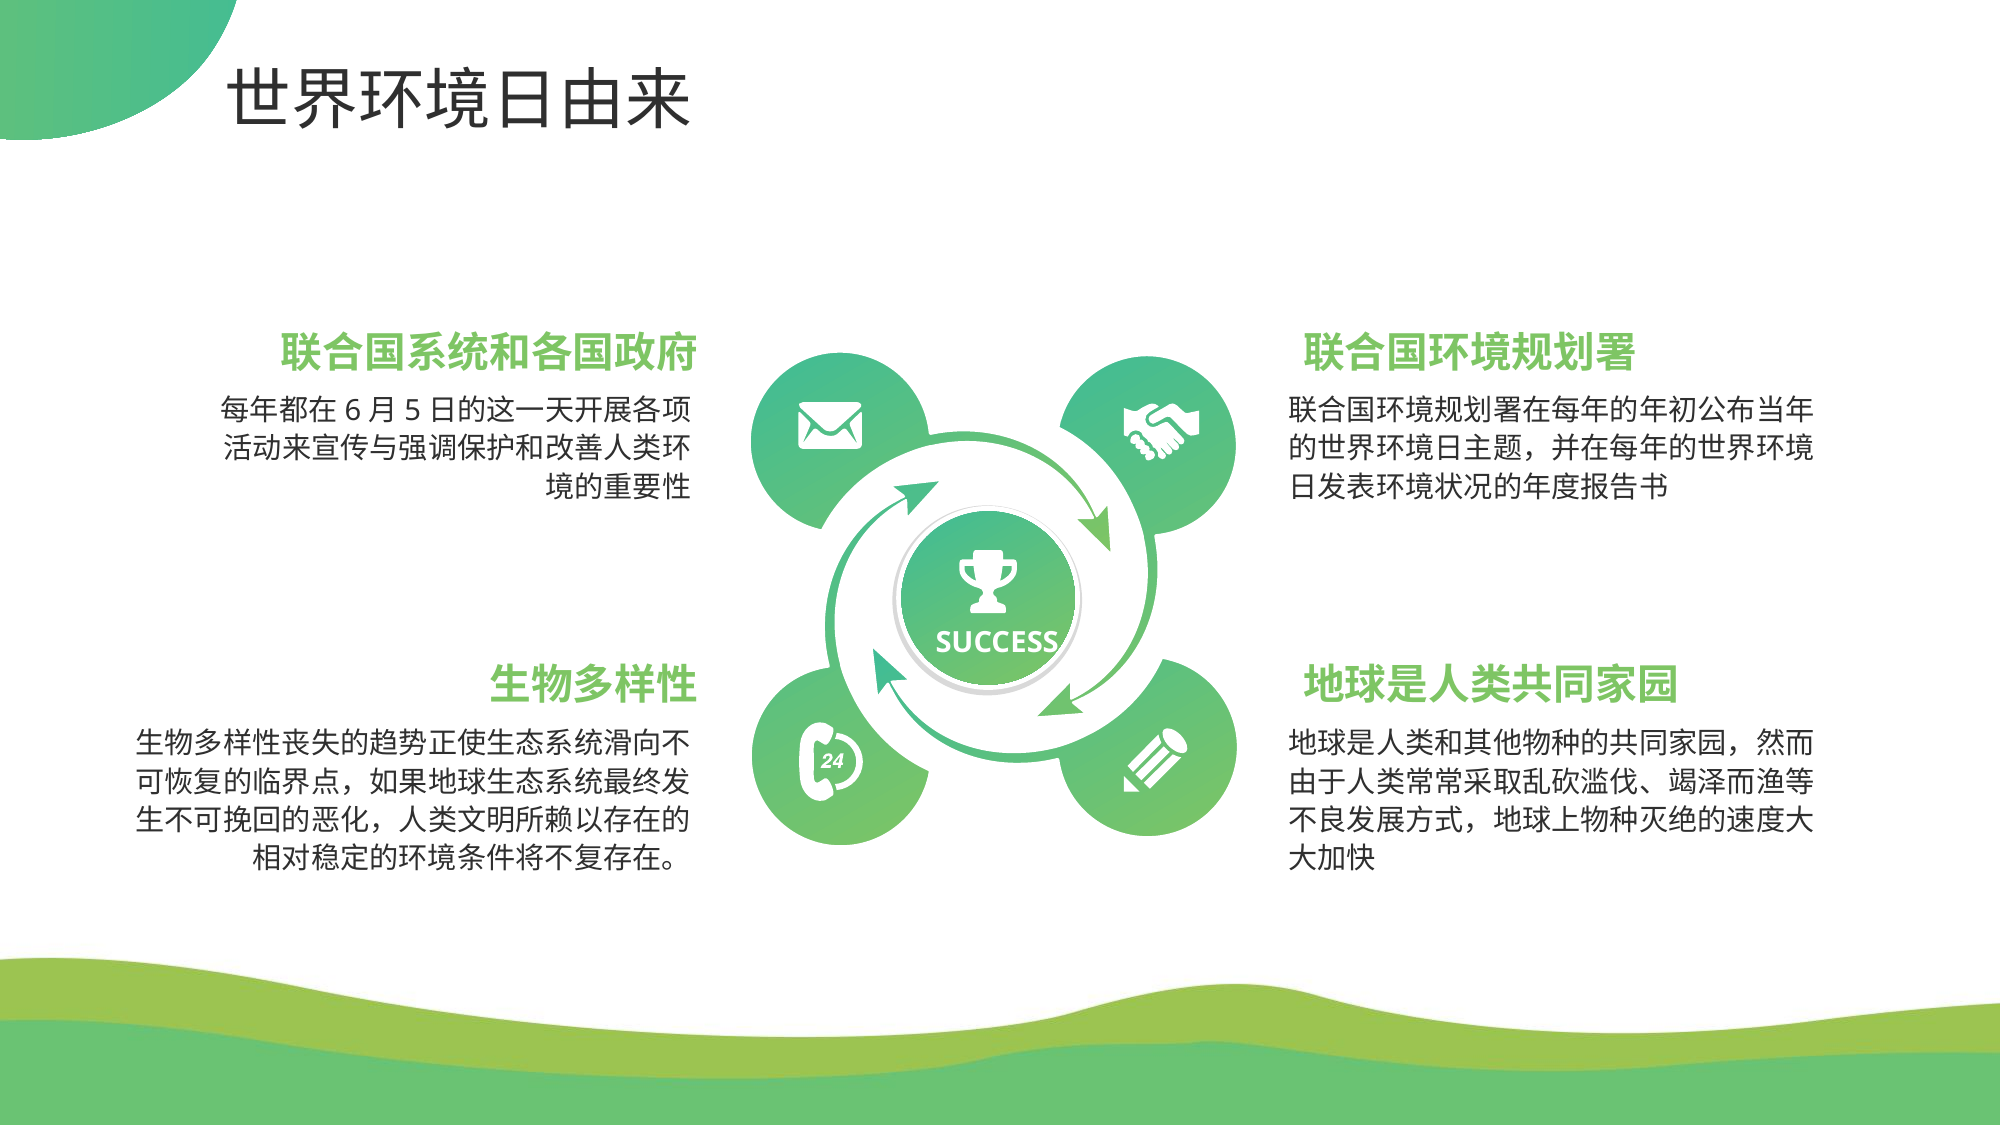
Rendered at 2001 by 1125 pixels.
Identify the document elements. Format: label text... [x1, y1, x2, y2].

text_box 联合国环境规划署 [1288, 323, 1746, 384]
text_box 世界环境日由来 [210, 49, 708, 145]
text_box 生物多样性 [256, 656, 713, 717]
picture [0, 0, 2000, 1125]
text_box 地球是人类共同家园 [1288, 656, 1746, 717]
text_box 地球是人类和其他物种的共同家园，然而由于人类常常采取乱砍滥伐、竭泽而渔等不良发展方式，地球上物种灭绝的速度大大加快 [1288, 720, 1820, 860]
text_box 联合国系统和各国政府 [256, 323, 713, 384]
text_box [717, 328, 1260, 871]
text_box 每年都在6月5日的这一天开展各项活动来宣传与强调保护和改善人类环境的重要性 [208, 387, 692, 527]
text_box 生物多样性丧失的趋势正使生态系统滑向不可恢复的临界点，如果地球生态系统最终发生不可挽回的恶化，人类文明所赖以存在的相对稳定的环境条件将不复存在。 [129, 720, 692, 860]
text_box 联合国环境规划署在每年的年初公布当年的世界环境日主题，并在每年的世界环境日发表环境状况的年度报告书 [1288, 387, 1820, 527]
text_box [0, 0, 238, 141]
